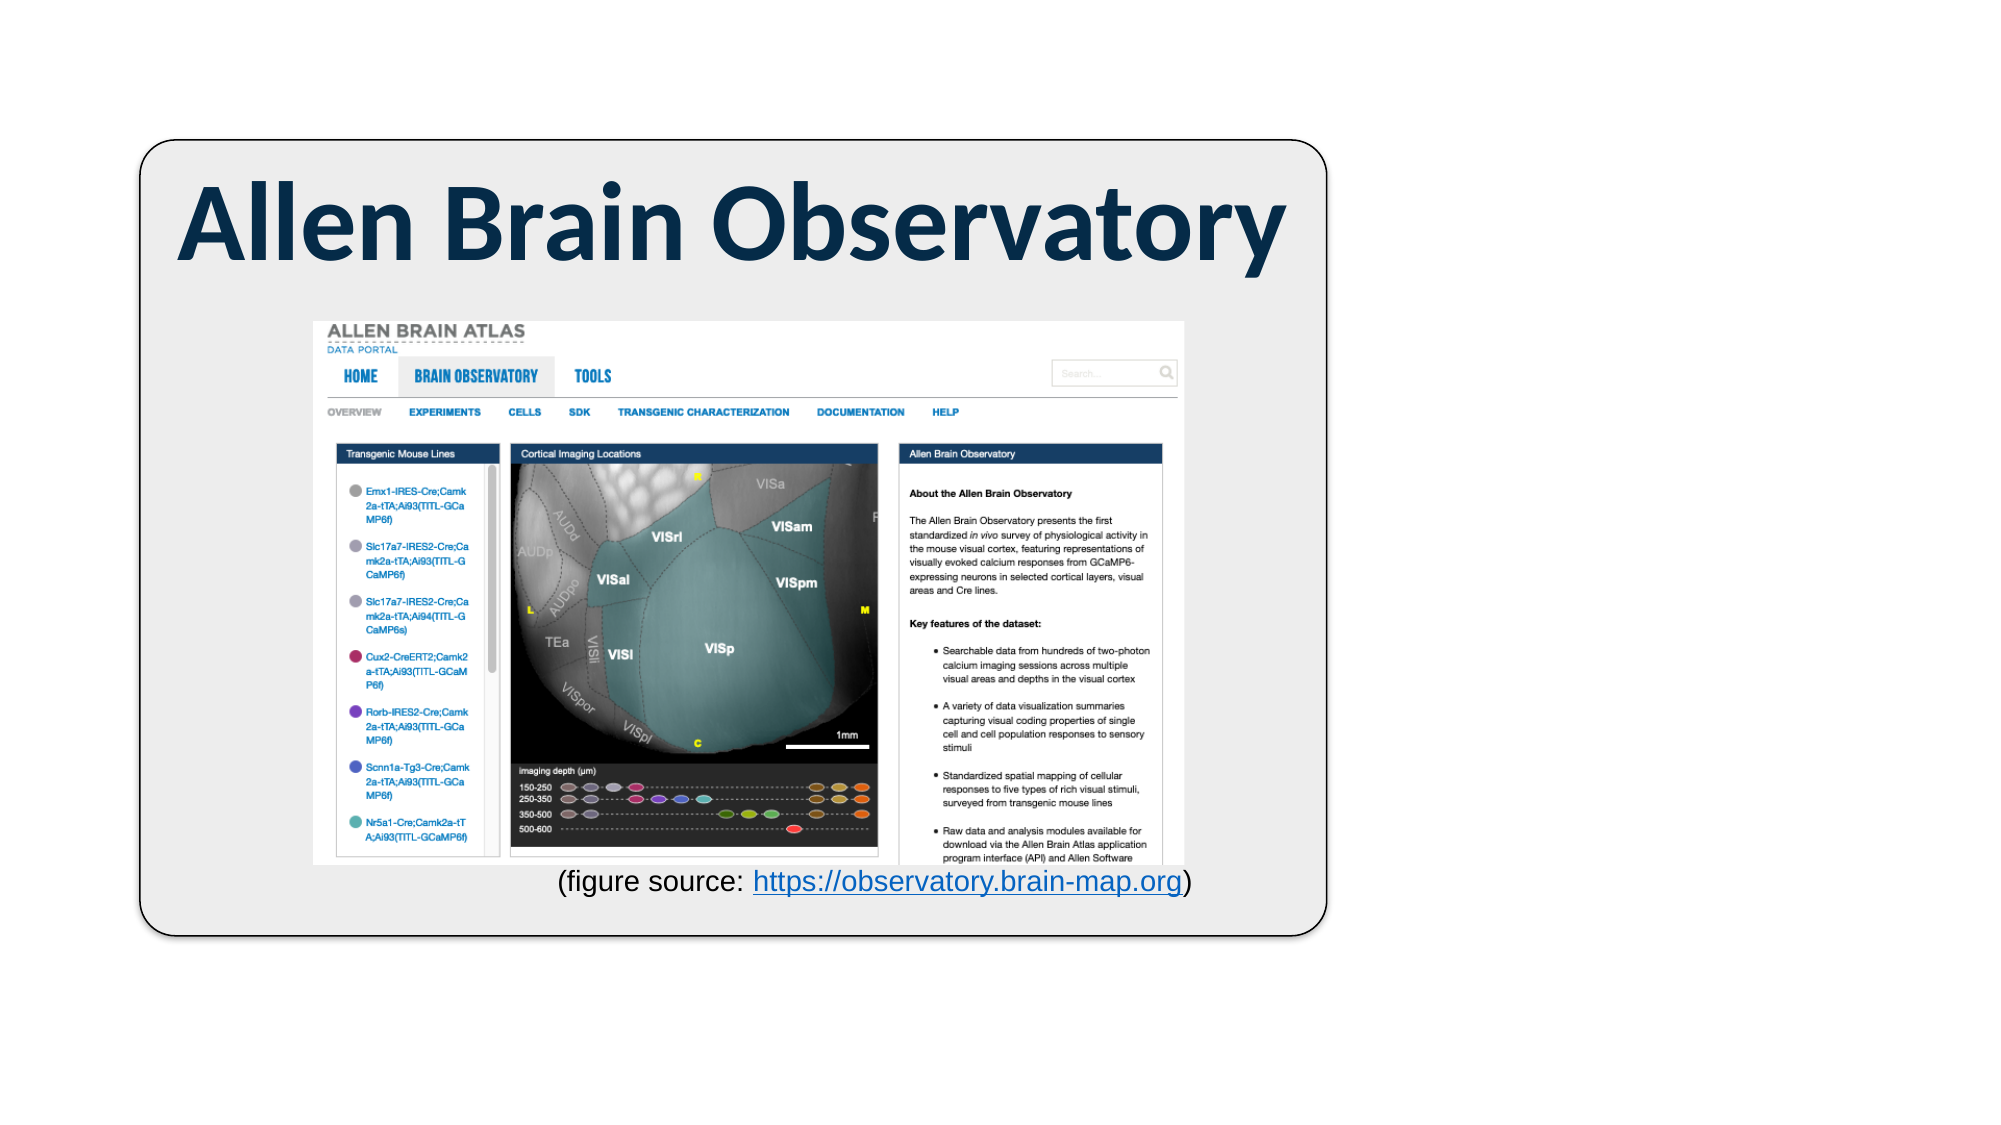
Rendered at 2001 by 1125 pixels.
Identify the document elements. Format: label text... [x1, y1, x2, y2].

text_box (figure source: https://observatory.brain-map.org) [534, 855, 1208, 906]
picture [312, 321, 1185, 865]
text_box Allen Brain Observatory [141, 140, 1325, 290]
text_box [139, 162, 1328, 937]
